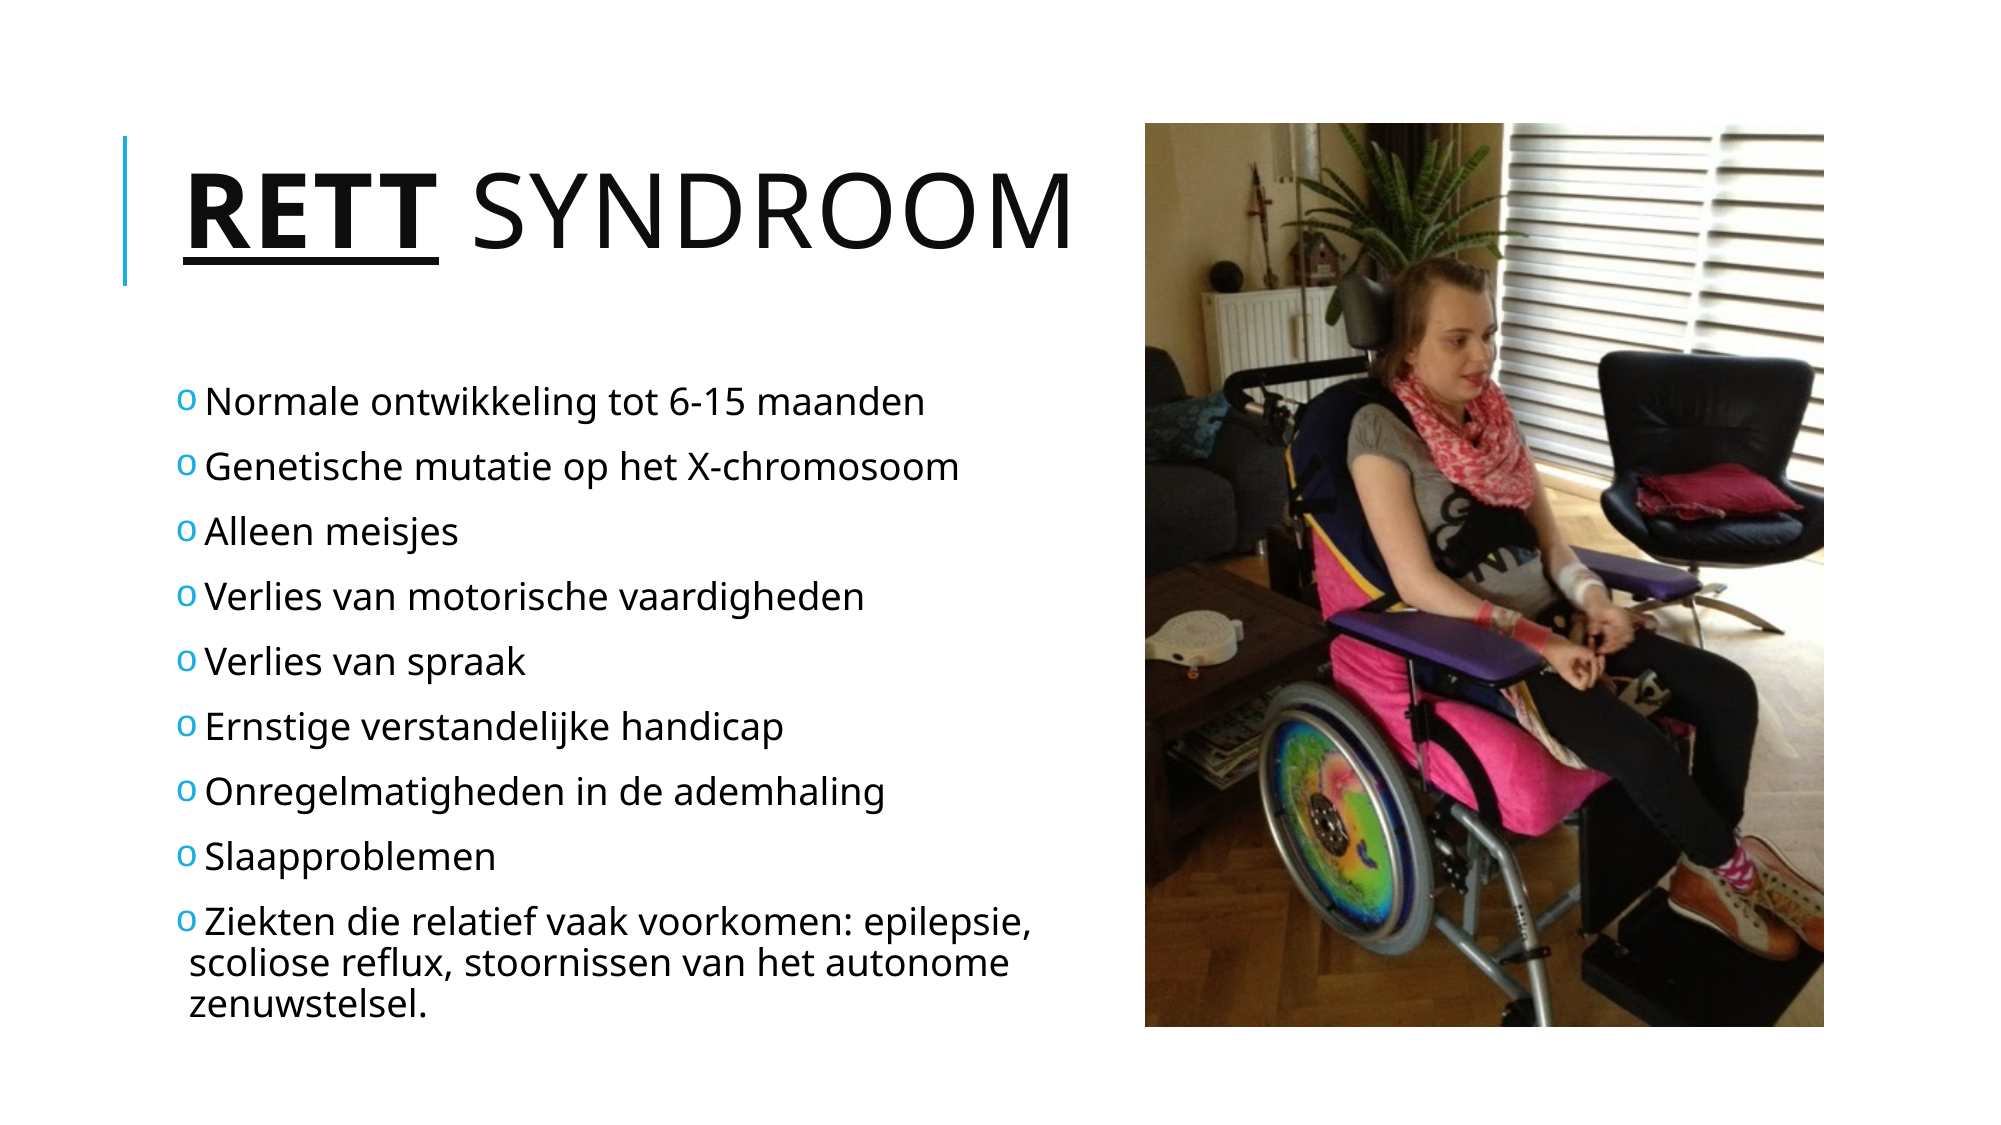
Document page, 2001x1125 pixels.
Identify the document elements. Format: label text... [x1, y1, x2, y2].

picture [1145, 123, 1824, 1027]
title Rett syndroom [168, 96, 1763, 342]
list Normale ontwikkeling tot 6-15 maanden Genetische mutatie op het X-chromosoom Alleen meisjes Verlies van motorische vaardigheden Verlies van spraak Ernstige verstandelijke handicap Onregelmatigheden in de ademhaling Slaapproblemen Ziekten die relatief vaak voorkomen: epilepsie, scoliose reflux, stoornissen van het autonome zenuwstelsel. [168, 375, 1134, 1035]
